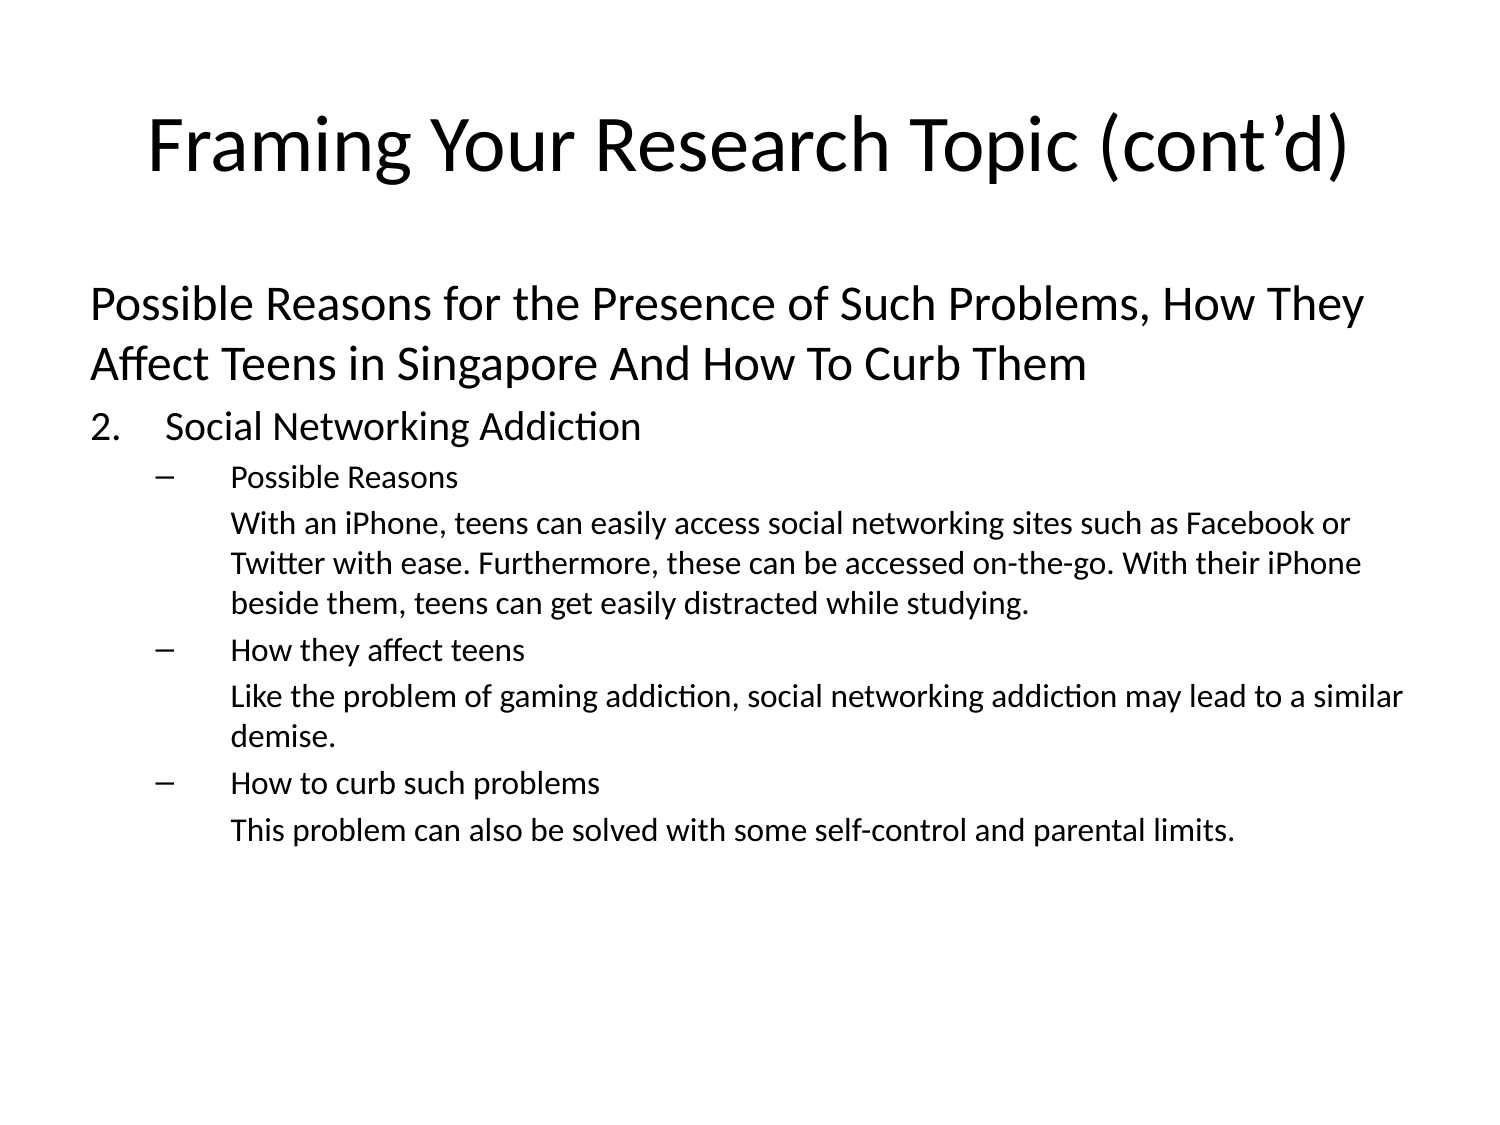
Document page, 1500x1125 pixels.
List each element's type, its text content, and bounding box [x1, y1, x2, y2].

list Possible Reasons for the Presence of Such Problems, How They Affect Teens in Singapore And How To Curb Them 2. Social Networking Addiction Possible Reasons With an iPhone, teens can easily access social networking sites such as Facebook or Twitter with ease. Furthermore, these can be accessed on-the-go. With their iPhone beside them, teens can get easily distracted while studying. How they affect teens Like the problem of gaming addiction, social networking addiction may lead to a similar demise. How to curb such problems This problem can also be solved with some self-control and parental limits. [75, 262, 1425, 1005]
title Framing Your Research Topic (cont’d) [75, 45, 1425, 233]
